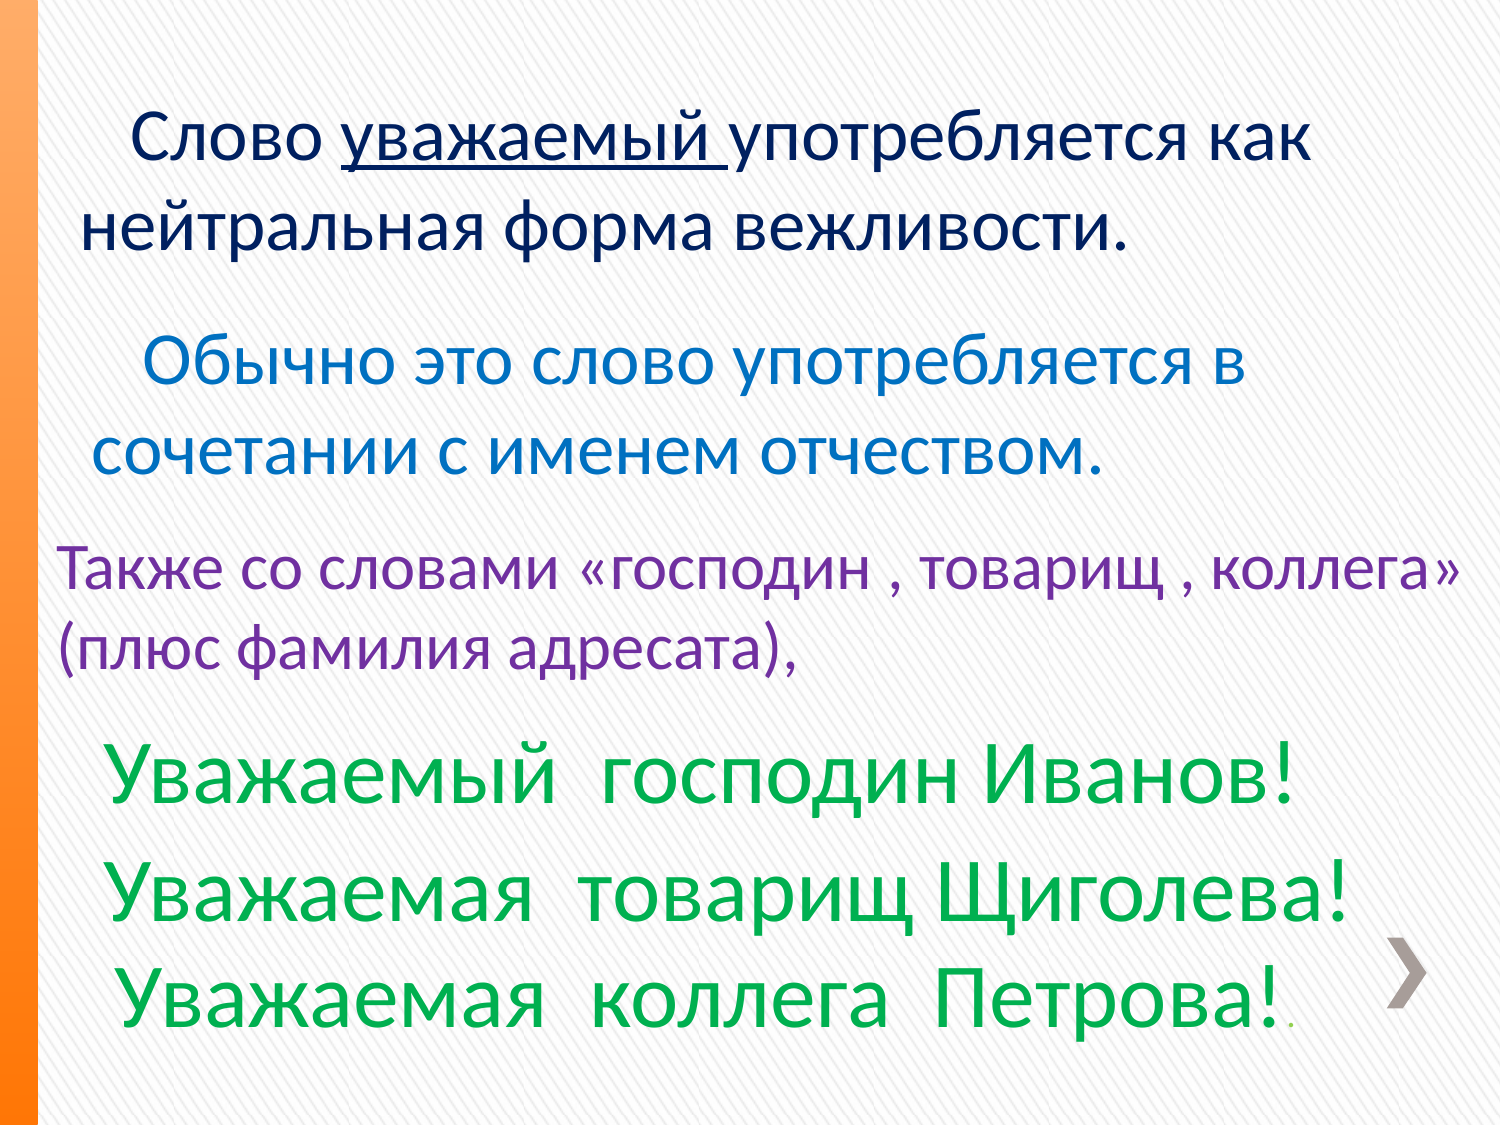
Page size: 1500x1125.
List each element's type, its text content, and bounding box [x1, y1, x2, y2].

text_box Обычно это слово употребляется в сочетании с именем отчеством. [76, 302, 1317, 498]
text_box Уважаемый господин Иванов! [88, 704, 1365, 822]
text_box Уважаемая товарищ Щиголева! [88, 822, 1447, 947]
text_box Также со словами «господин , товарищ , коллега» (плюс фамилия адресата), [41, 515, 1500, 690]
text_box Слово уважаемый употребляется как нейтральная форма вежливости. [64, 78, 1376, 363]
text_box Уважаемая коллега Петрова!. [100, 928, 1388, 1054]
